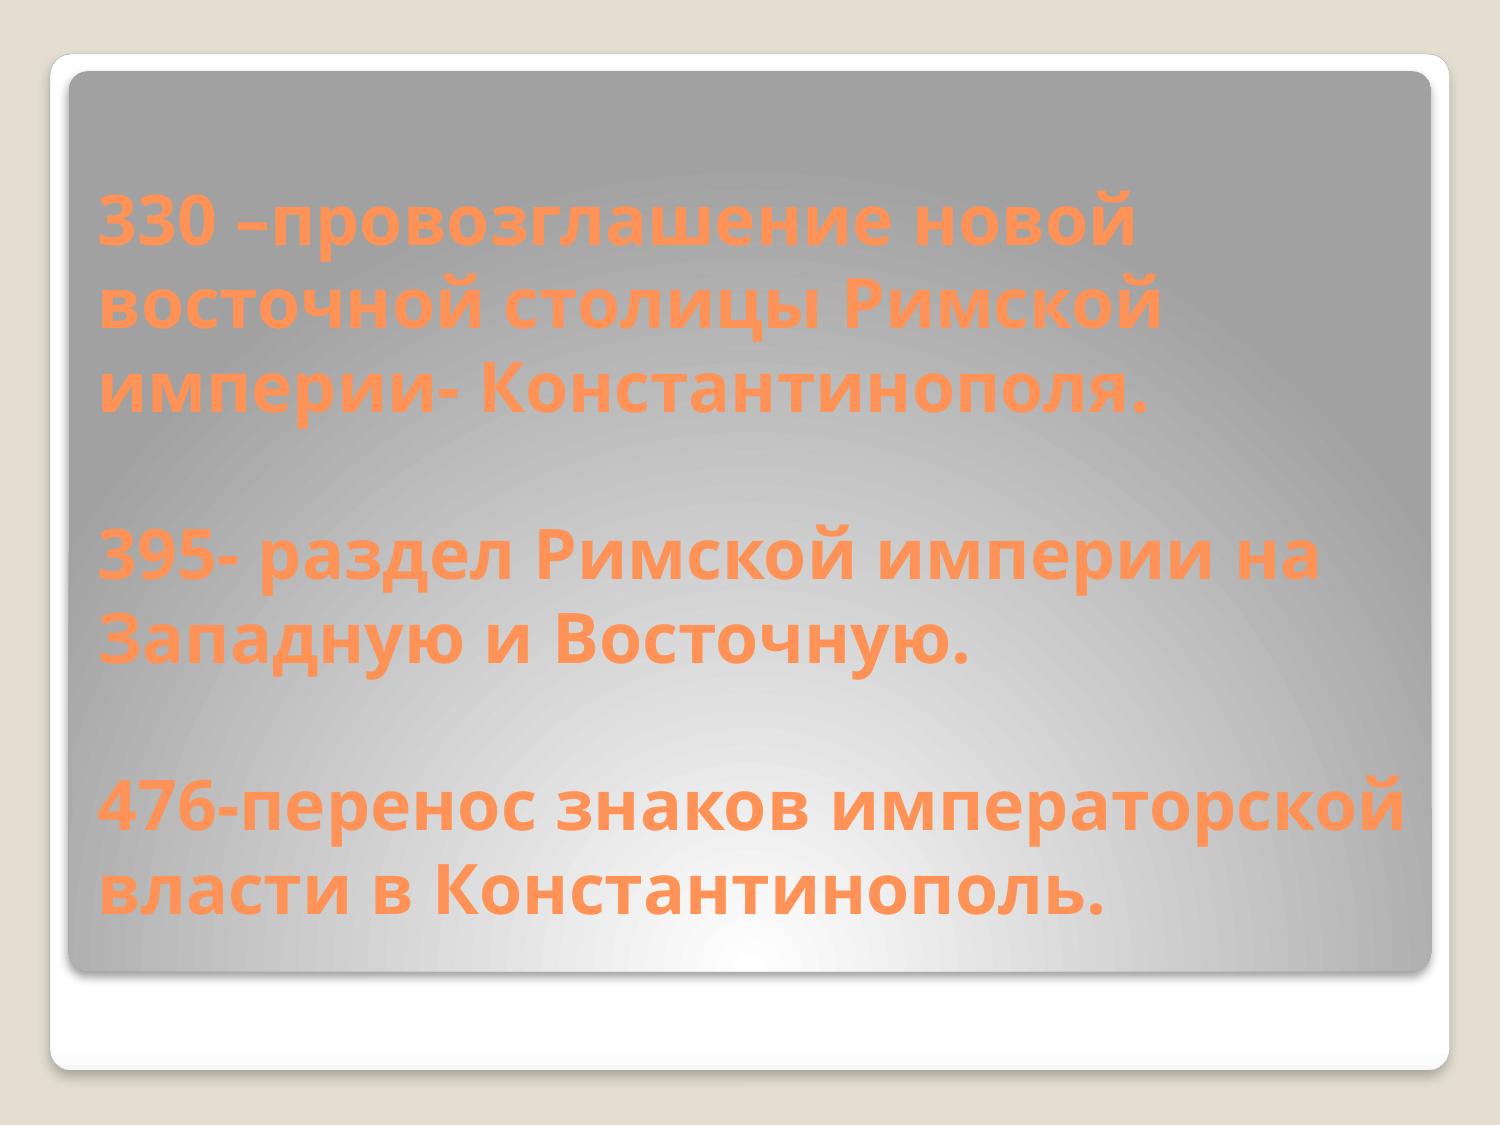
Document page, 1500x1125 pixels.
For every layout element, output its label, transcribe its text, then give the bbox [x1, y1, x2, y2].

title 330 –провозглашение новой восточной столицы Римской империи- Константинополя. 395- раздел Римской империи на Западную и Восточную. 476-перенос знаков императорской власти в Константинополь. [82, 93, 1425, 1020]
